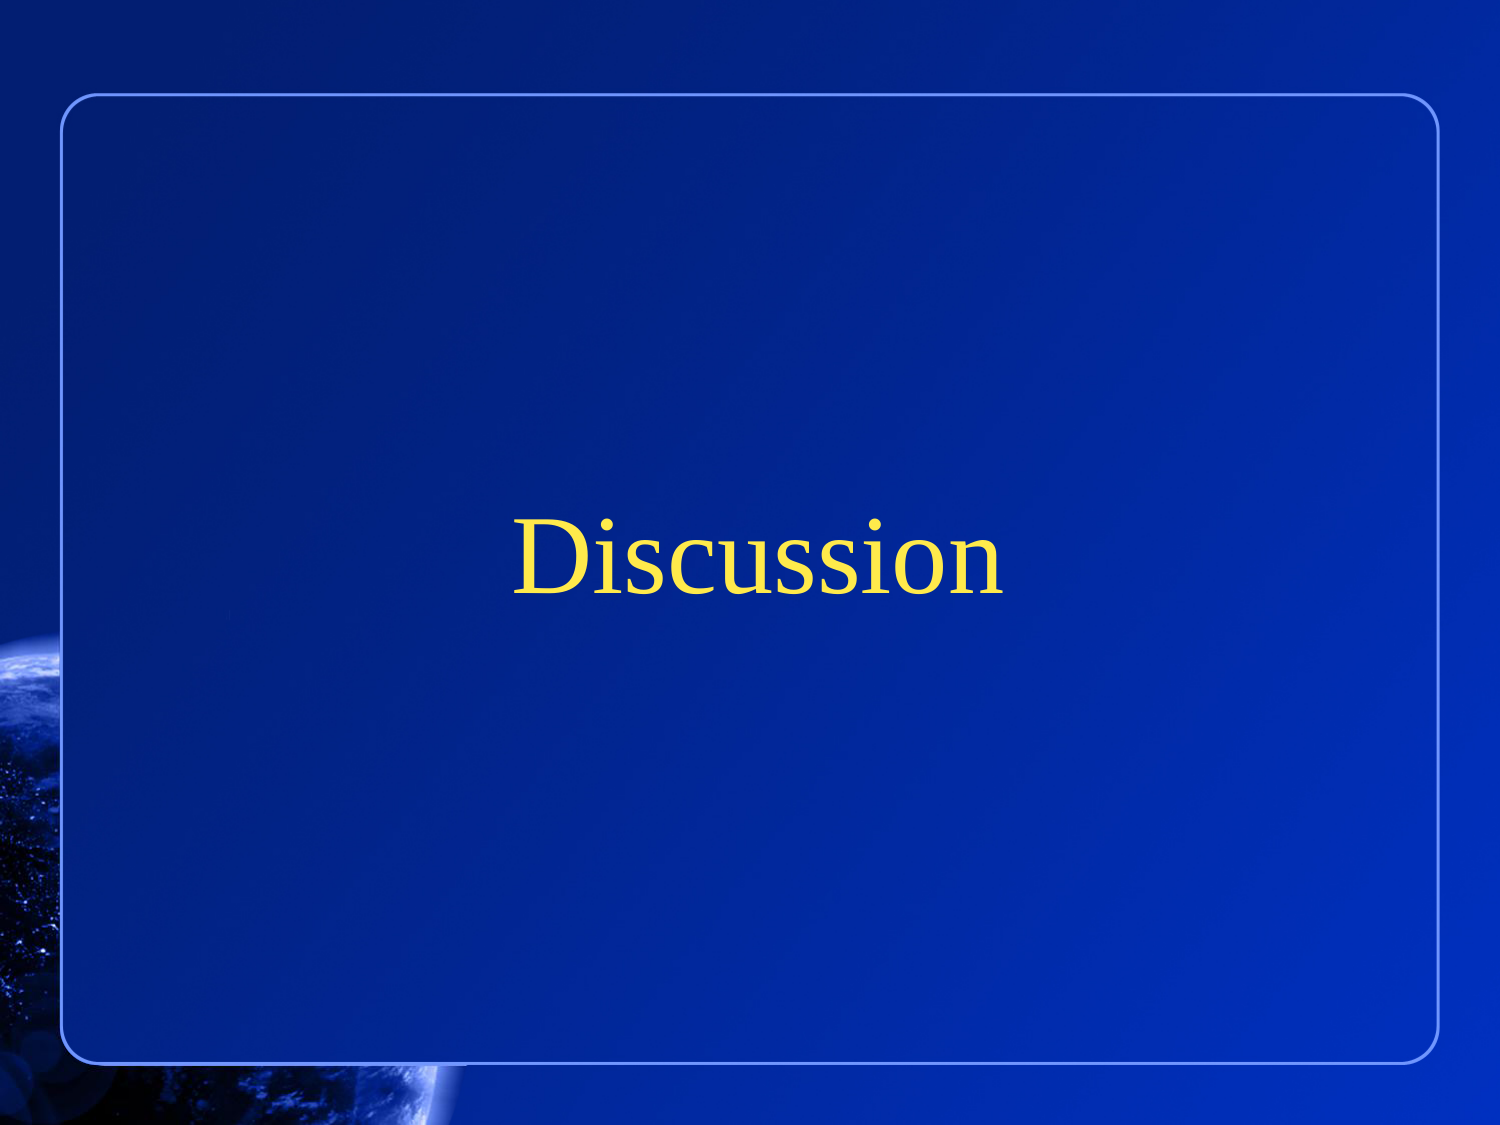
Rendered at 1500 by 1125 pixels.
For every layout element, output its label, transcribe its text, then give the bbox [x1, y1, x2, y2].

text_box Discussion [496, 474, 1020, 624]
picture [0, 0, 1500, 1125]
